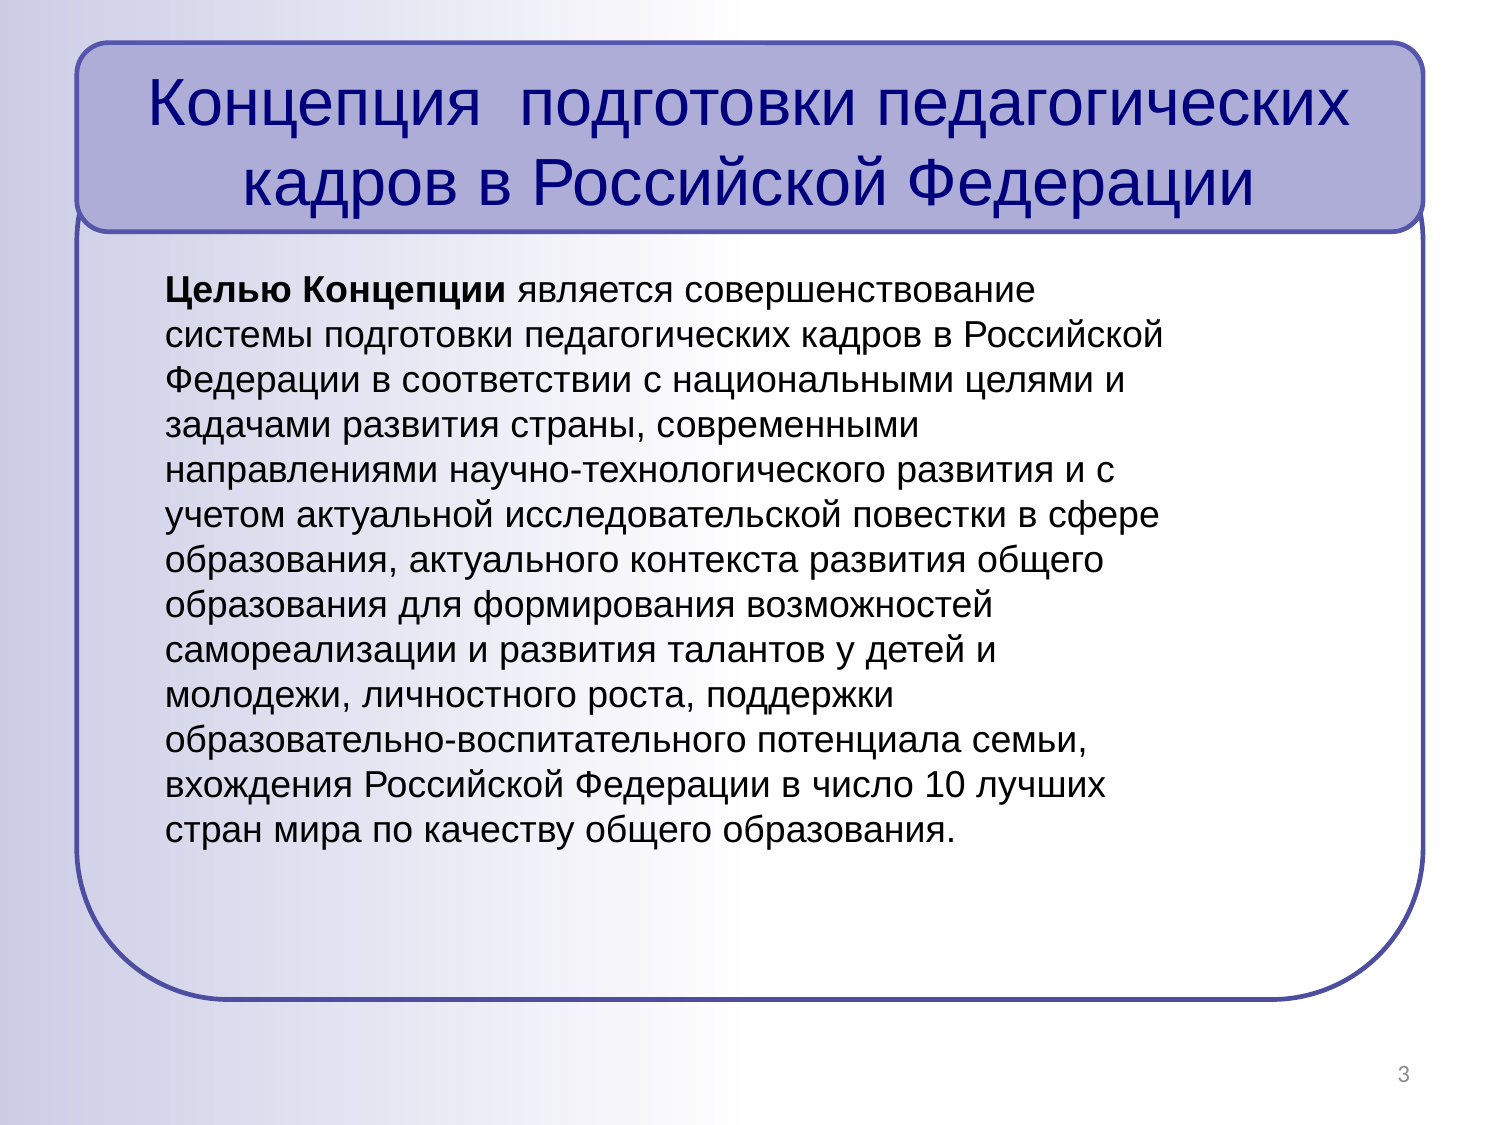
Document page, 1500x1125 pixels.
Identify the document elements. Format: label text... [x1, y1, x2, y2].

title Концепция подготовки педагогических кадров в Российской Федерации [100, 45, 1400, 233]
text_box Целью Концепции является совершенствование системы подготовки педагогических кадров в Российской Федерации в соответствии с национальными целями и задачами развития страны, современными направлениями научно-технологического развития и с учетом актуальной исследовательской повестки в сфере образования, актуального контекста развития общего образования для формирования возможностей самореализации и развития талантов у детей и молодежи, личностного роста, поддержки образовательно-воспитательного потенциала семьи, вхождения Российской Федерации в число 10 лучших стран мира по качеству общего образования. [150, 257, 1190, 858]
slide_number 3 [1074, 1042, 1425, 1103]
